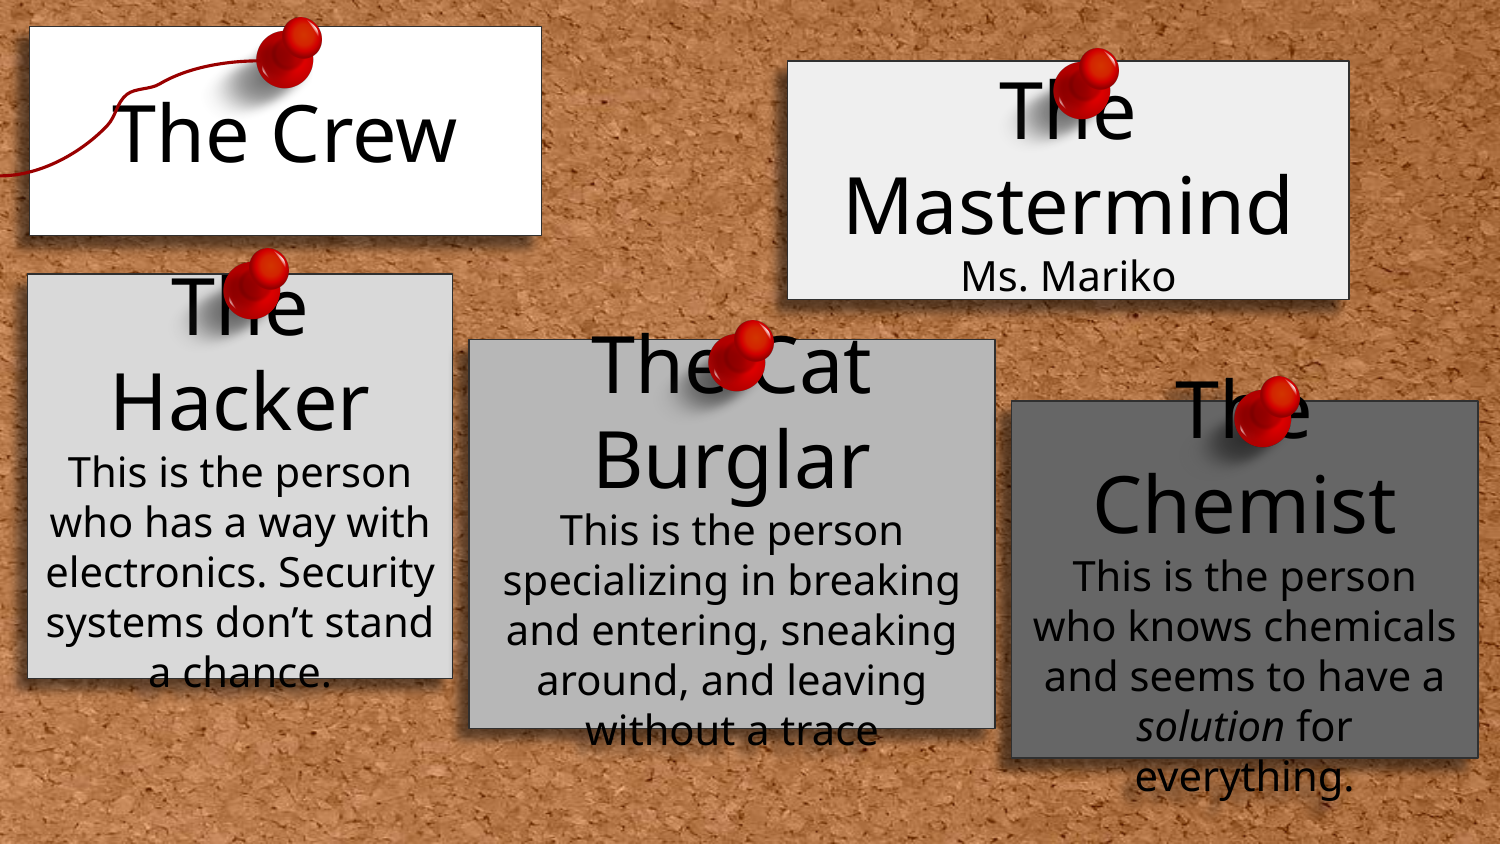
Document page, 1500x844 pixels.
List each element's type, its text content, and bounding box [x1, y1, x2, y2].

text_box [27, 248, 453, 679]
picture [0, 0, 1500, 844]
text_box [468, 319, 996, 729]
text_box [0, 69, 193, 176]
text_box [787, 48, 1350, 300]
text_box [1011, 376, 1479, 759]
text_box The Crew [29, 26, 542, 236]
